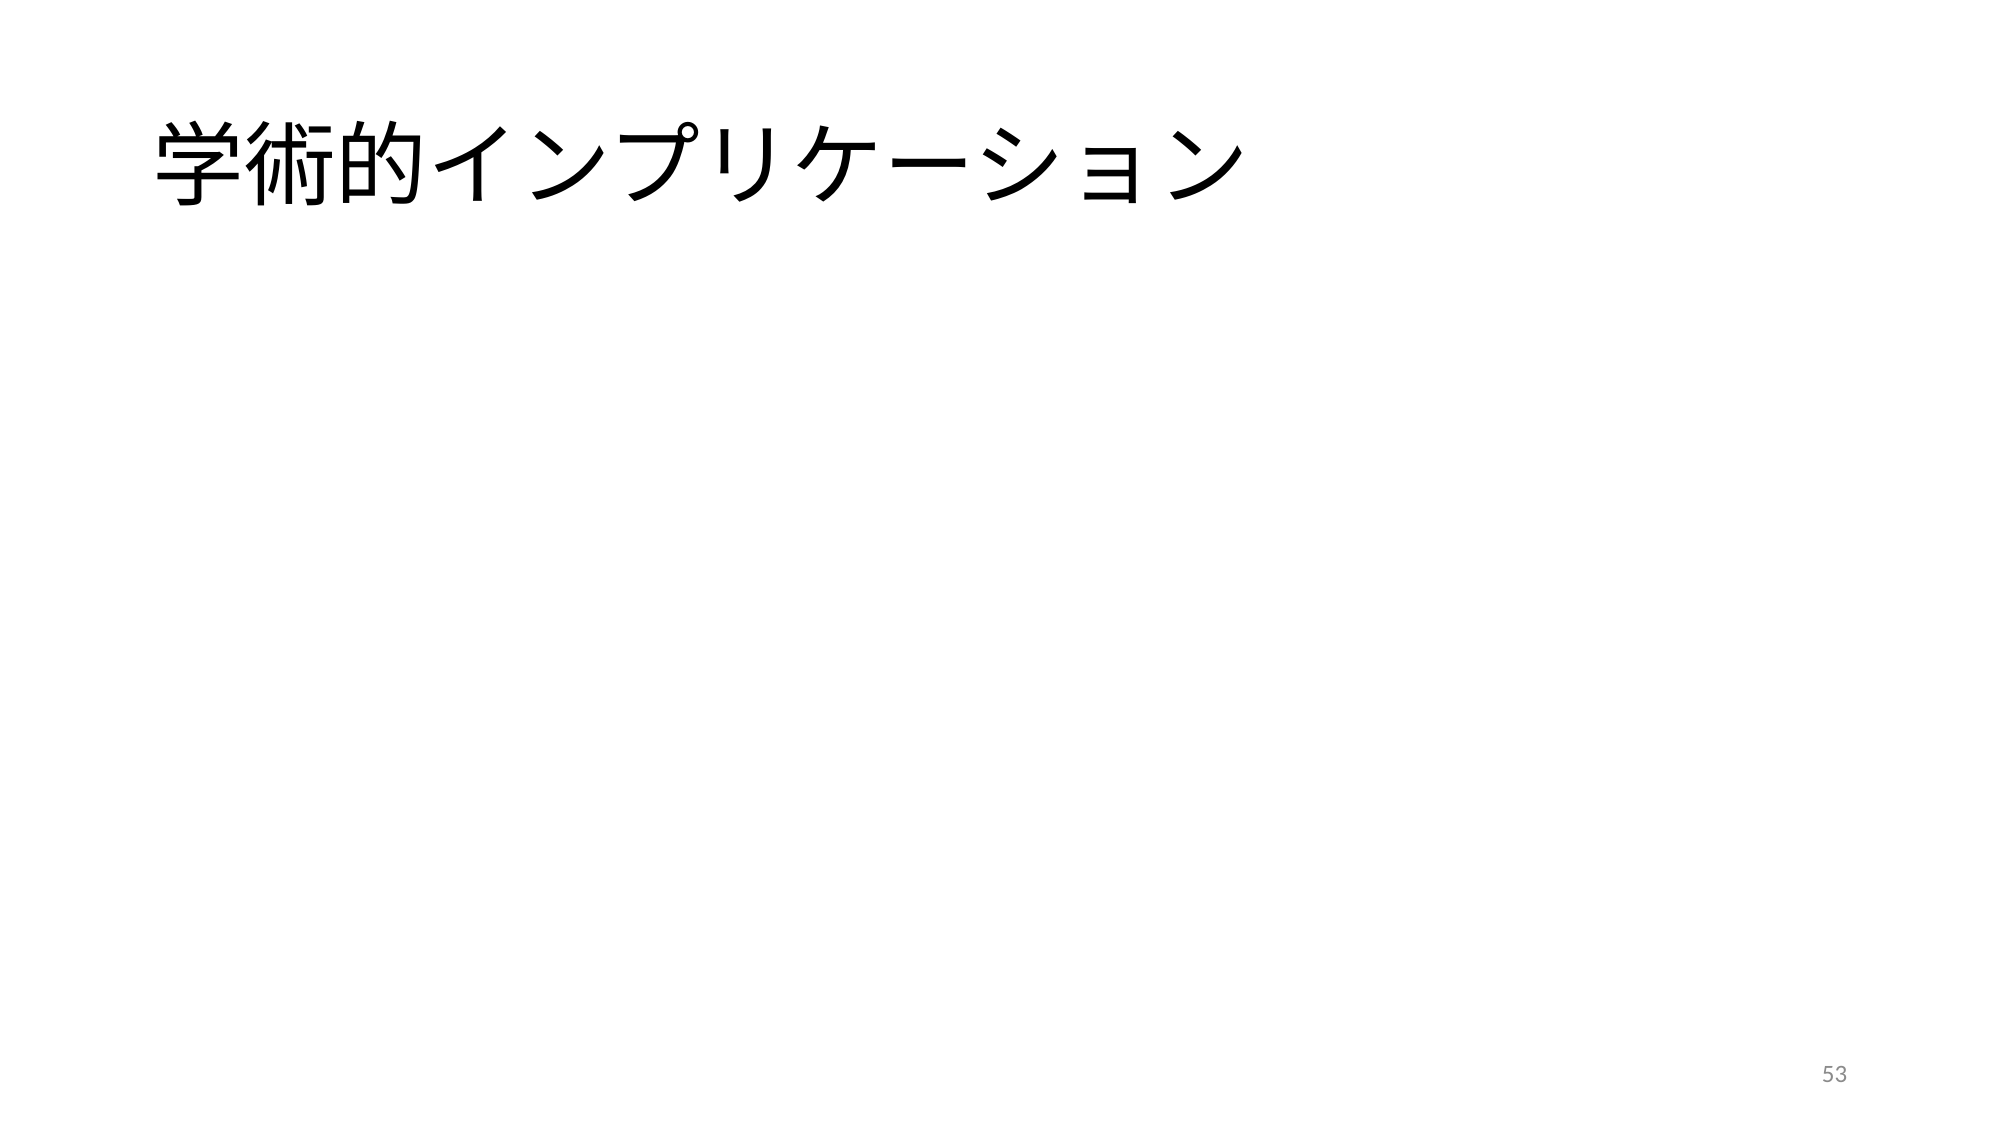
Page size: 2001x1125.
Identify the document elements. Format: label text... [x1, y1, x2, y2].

slide_number 53 [1412, 1042, 1863, 1103]
title 学術的インプリケーション [137, 59, 1863, 278]
